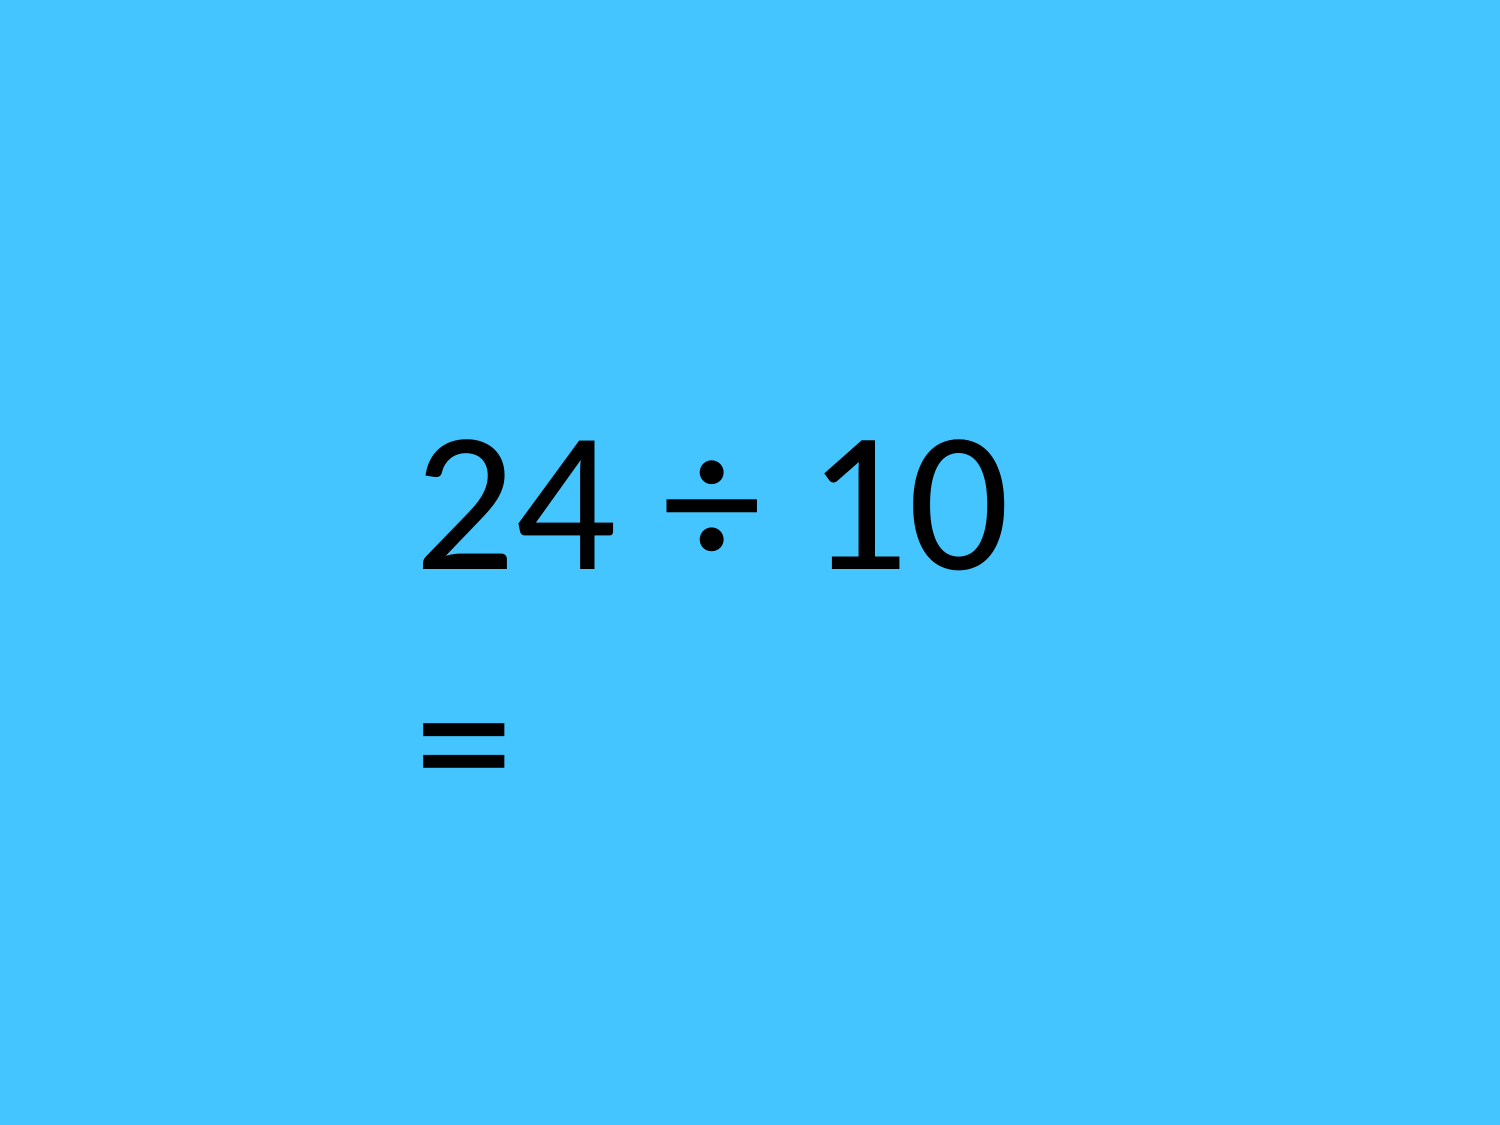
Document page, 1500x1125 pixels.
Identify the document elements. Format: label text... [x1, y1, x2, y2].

text_box 24 ÷ 10 = [399, 362, 1138, 858]
